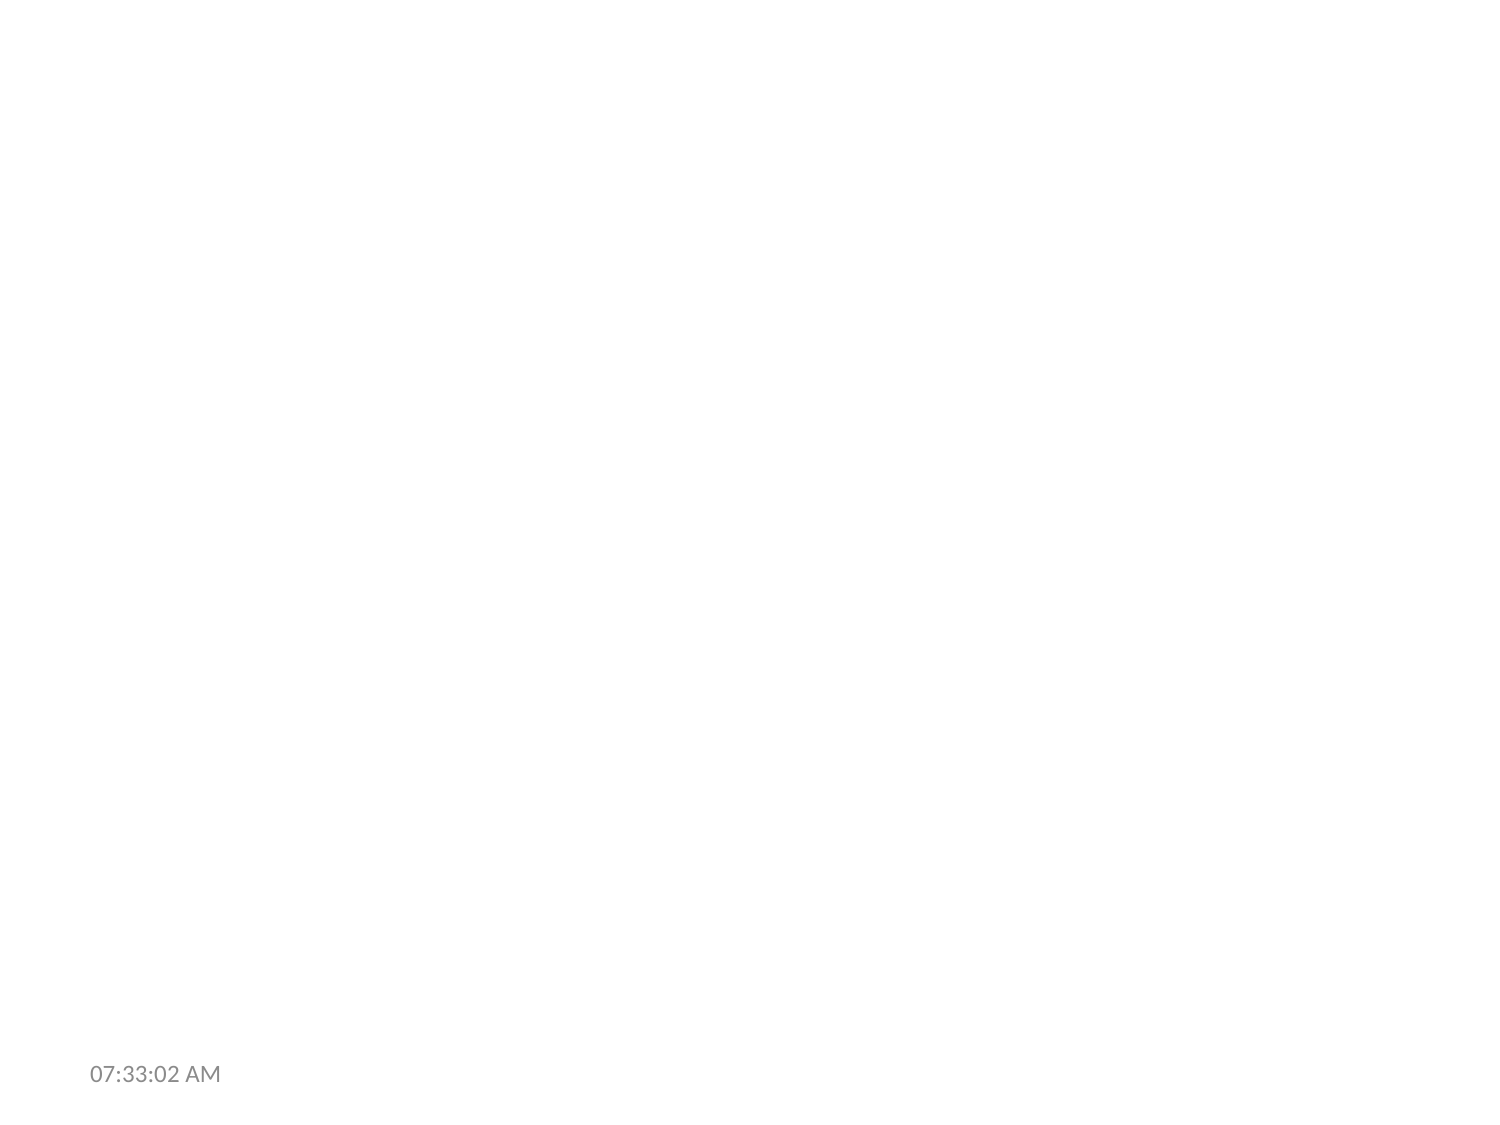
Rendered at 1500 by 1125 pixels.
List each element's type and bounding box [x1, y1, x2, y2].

slide_number [75, 1042, 425, 1103]
